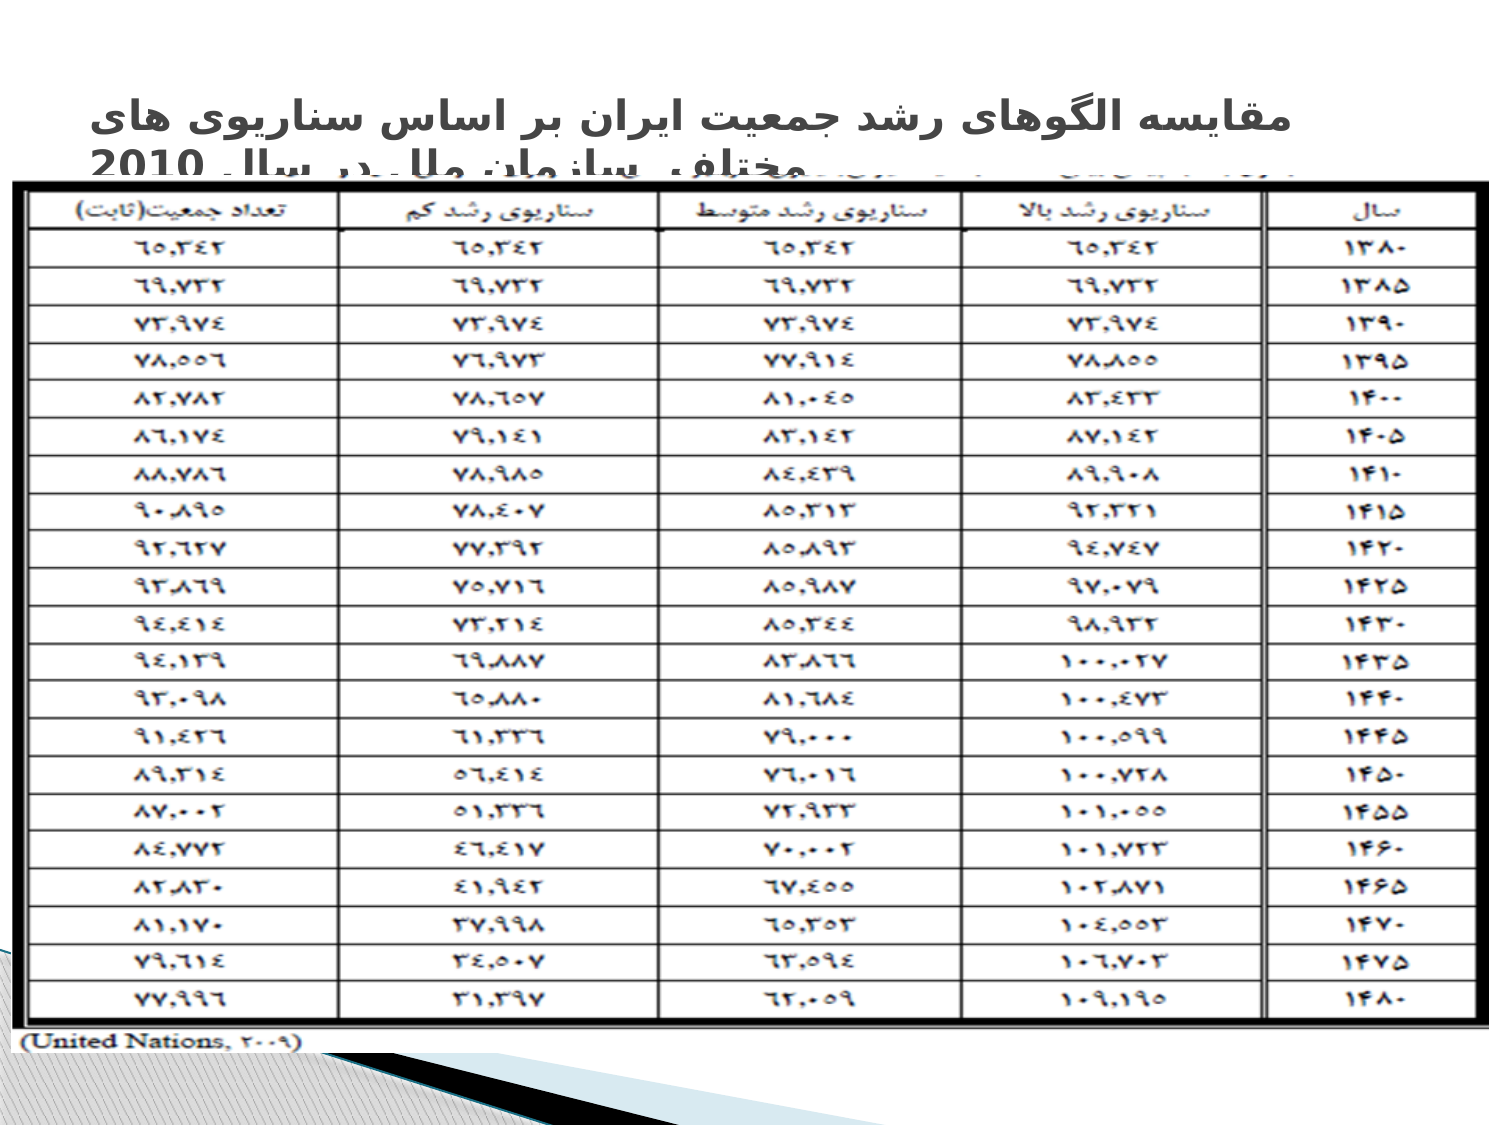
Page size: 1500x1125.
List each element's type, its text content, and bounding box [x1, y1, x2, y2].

title مقایسه الگوهای رشد جمعیت ایران بر اساس سناریوی های مختلف سازمان ملل در سال 2010 [75, 45, 1425, 174]
picture [11, 175, 1489, 1053]
